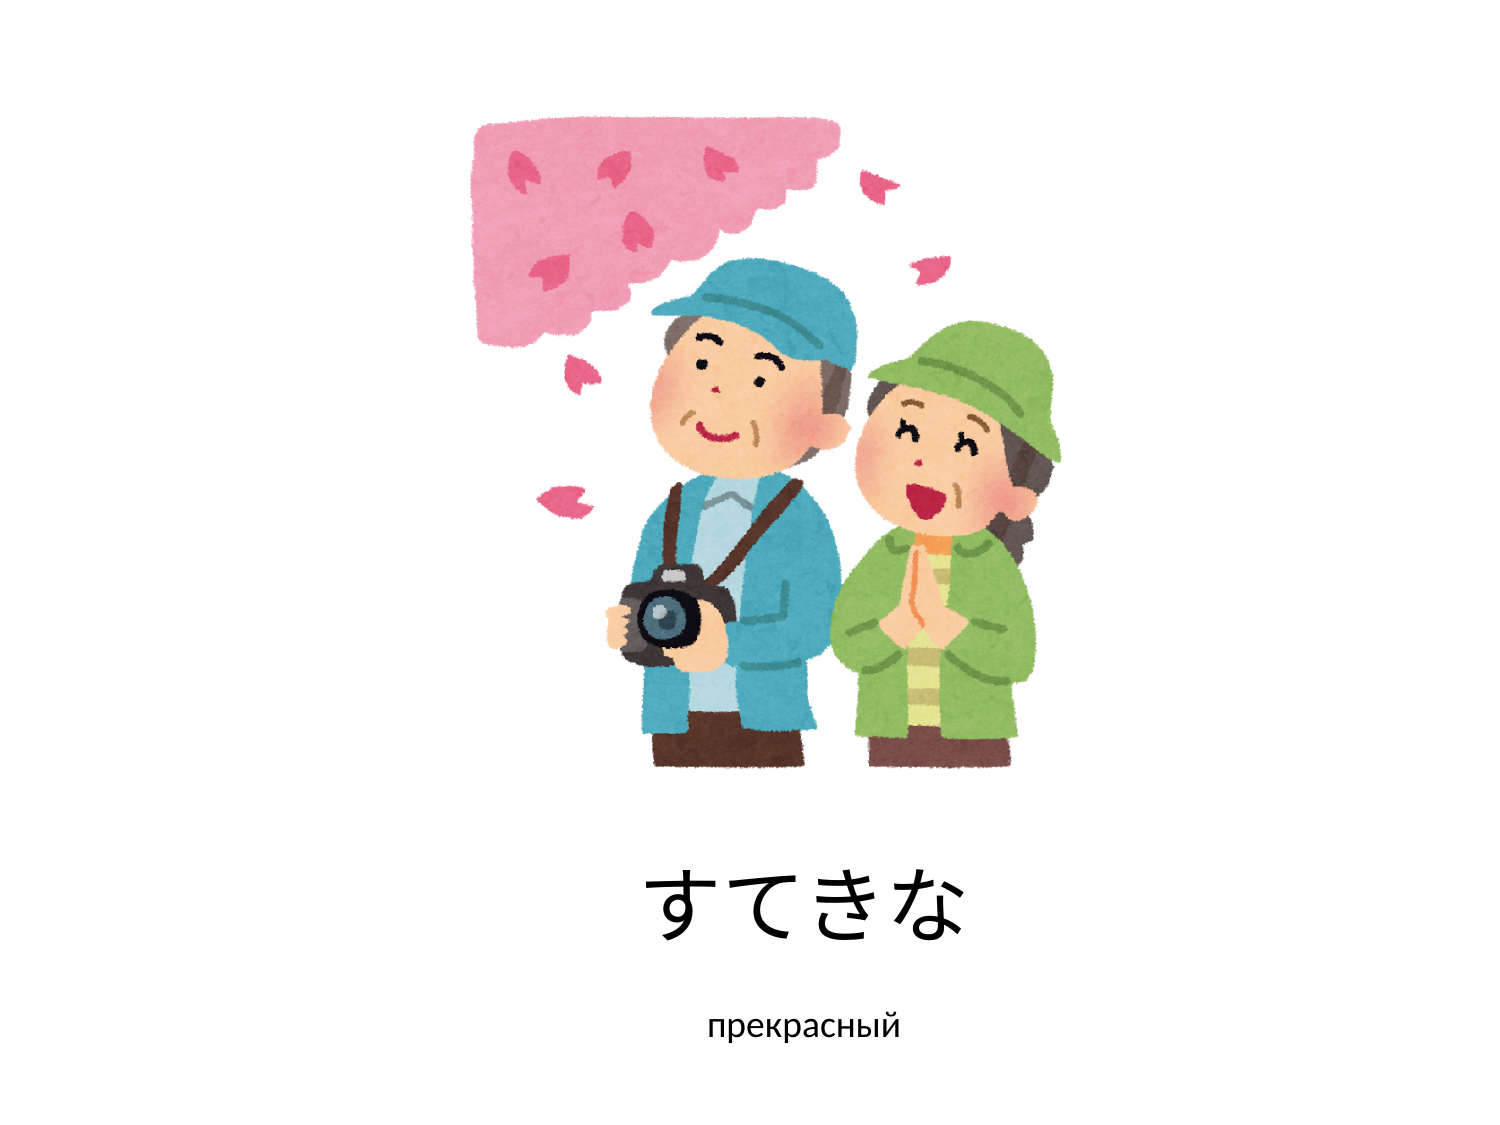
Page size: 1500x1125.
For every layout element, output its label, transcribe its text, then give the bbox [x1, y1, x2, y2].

picture [454, 101, 1094, 779]
text_box прекрасный [692, 992, 917, 1053]
text_box すてきな [579, 846, 1029, 961]
